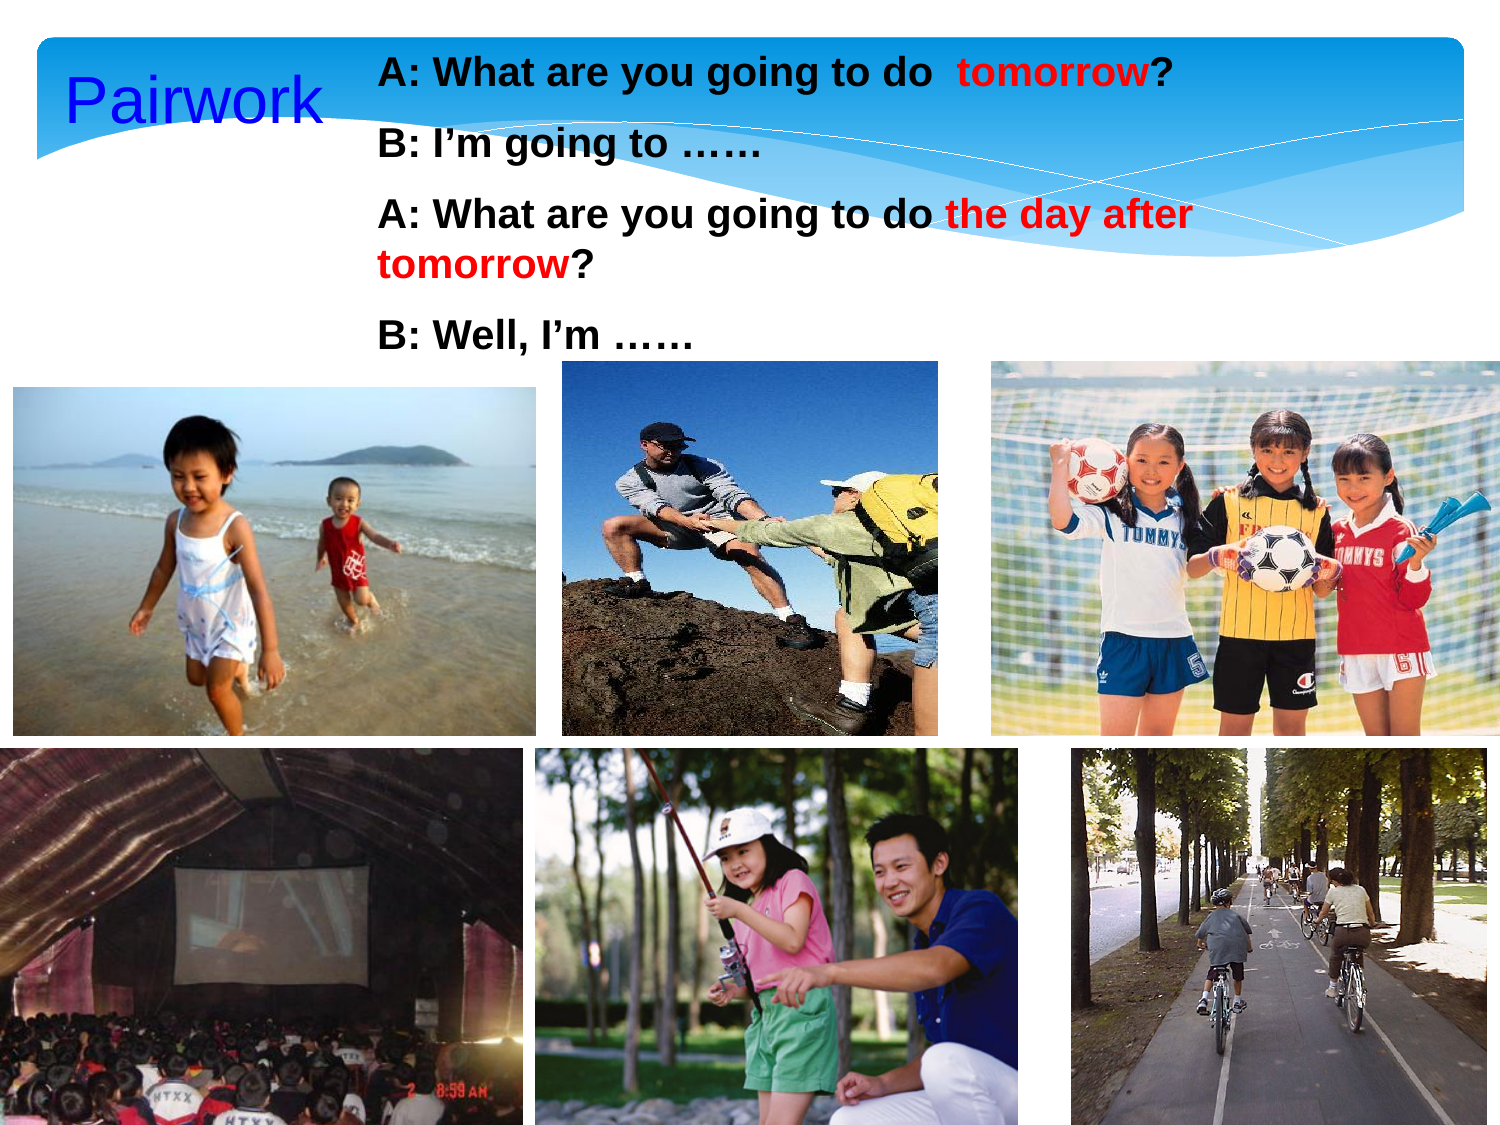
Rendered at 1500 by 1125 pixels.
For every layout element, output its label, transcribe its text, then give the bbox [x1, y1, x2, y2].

text_box A: What are you going to do tomorrow? B: I’m going to …… A: What are you going to do the day after tomorrow? B: Well, I’m …… [362, 37, 1413, 359]
text_box Pairwork [50, 49, 393, 145]
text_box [0, 361, 1500, 1125]
